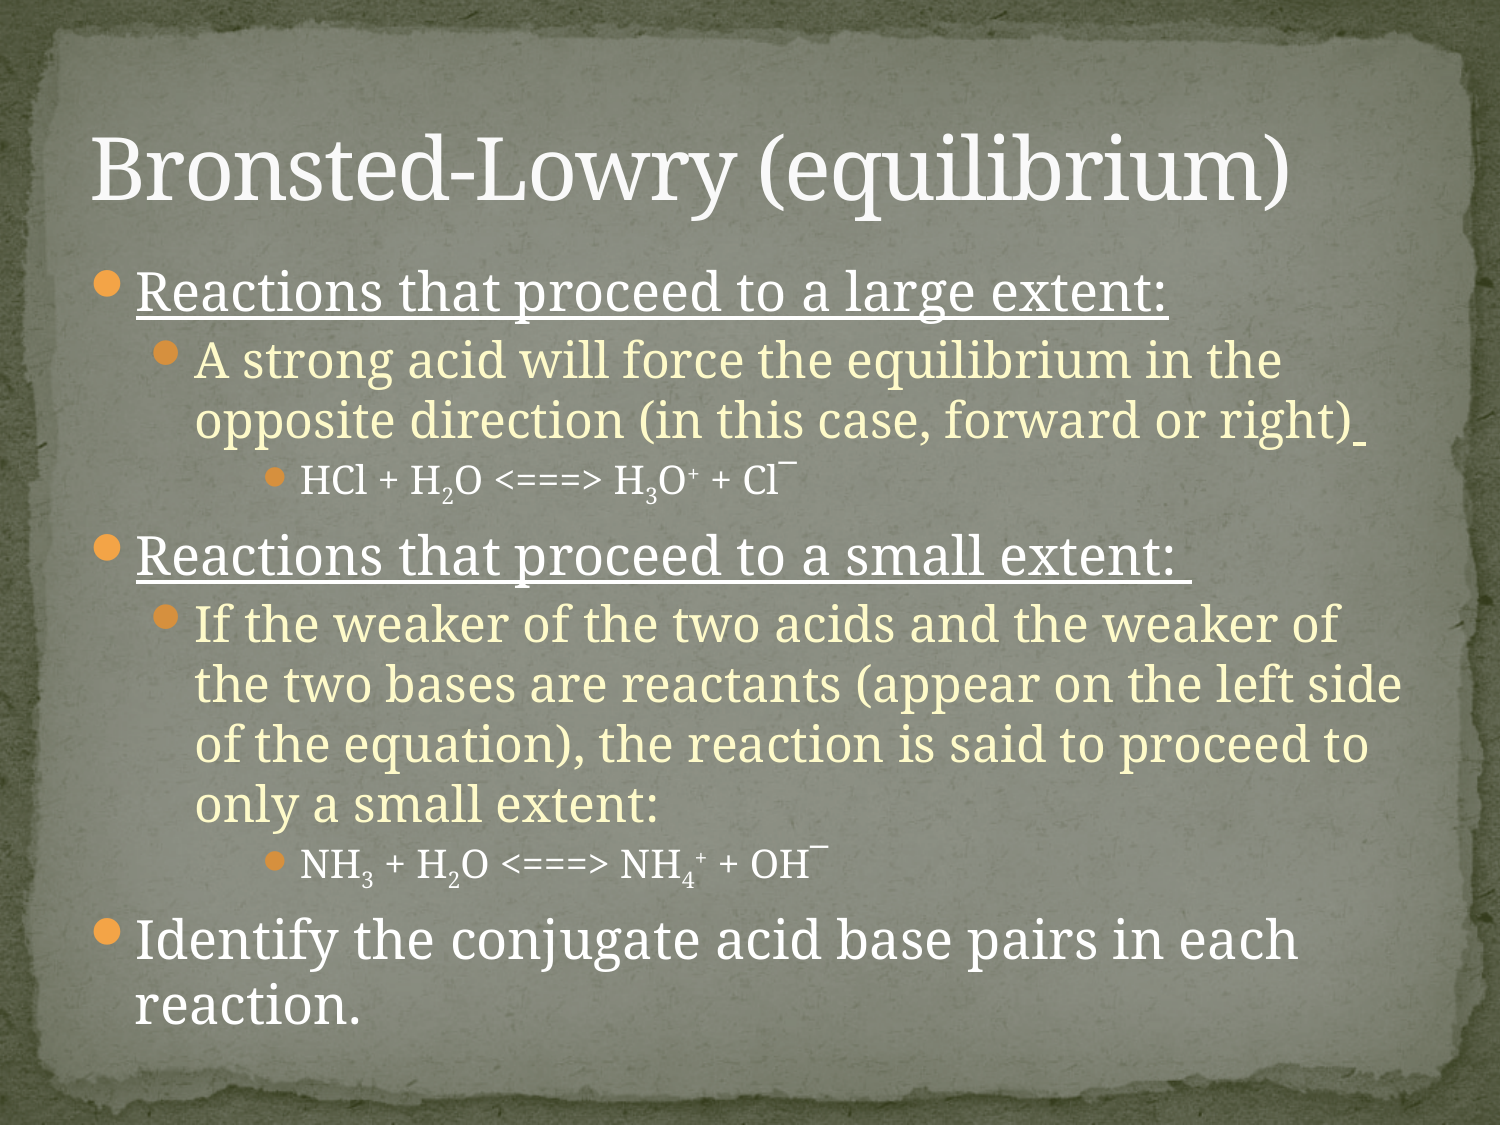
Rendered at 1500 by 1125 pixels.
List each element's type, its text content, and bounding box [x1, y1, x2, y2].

list Reactions that proceed to a large extent: A strong acid will force the equilibrium in the opposite direction (in this case, forward or right) HCl + H2O <===> H3O+ + Cl¯ Reactions that proceed to a small extent: If the weaker of the two acids and the weaker of the two bases are reactants (appear on the left side of the equation), the reaction is said to proceed to only a small extent: NH3 + H2O <===> NH4+ + OH¯ Identify the conjugate acid base pairs in each reaction. [75, 249, 1425, 1000]
title Bronsted-Lowry (equilibrium) [74, 24, 1425, 225]
